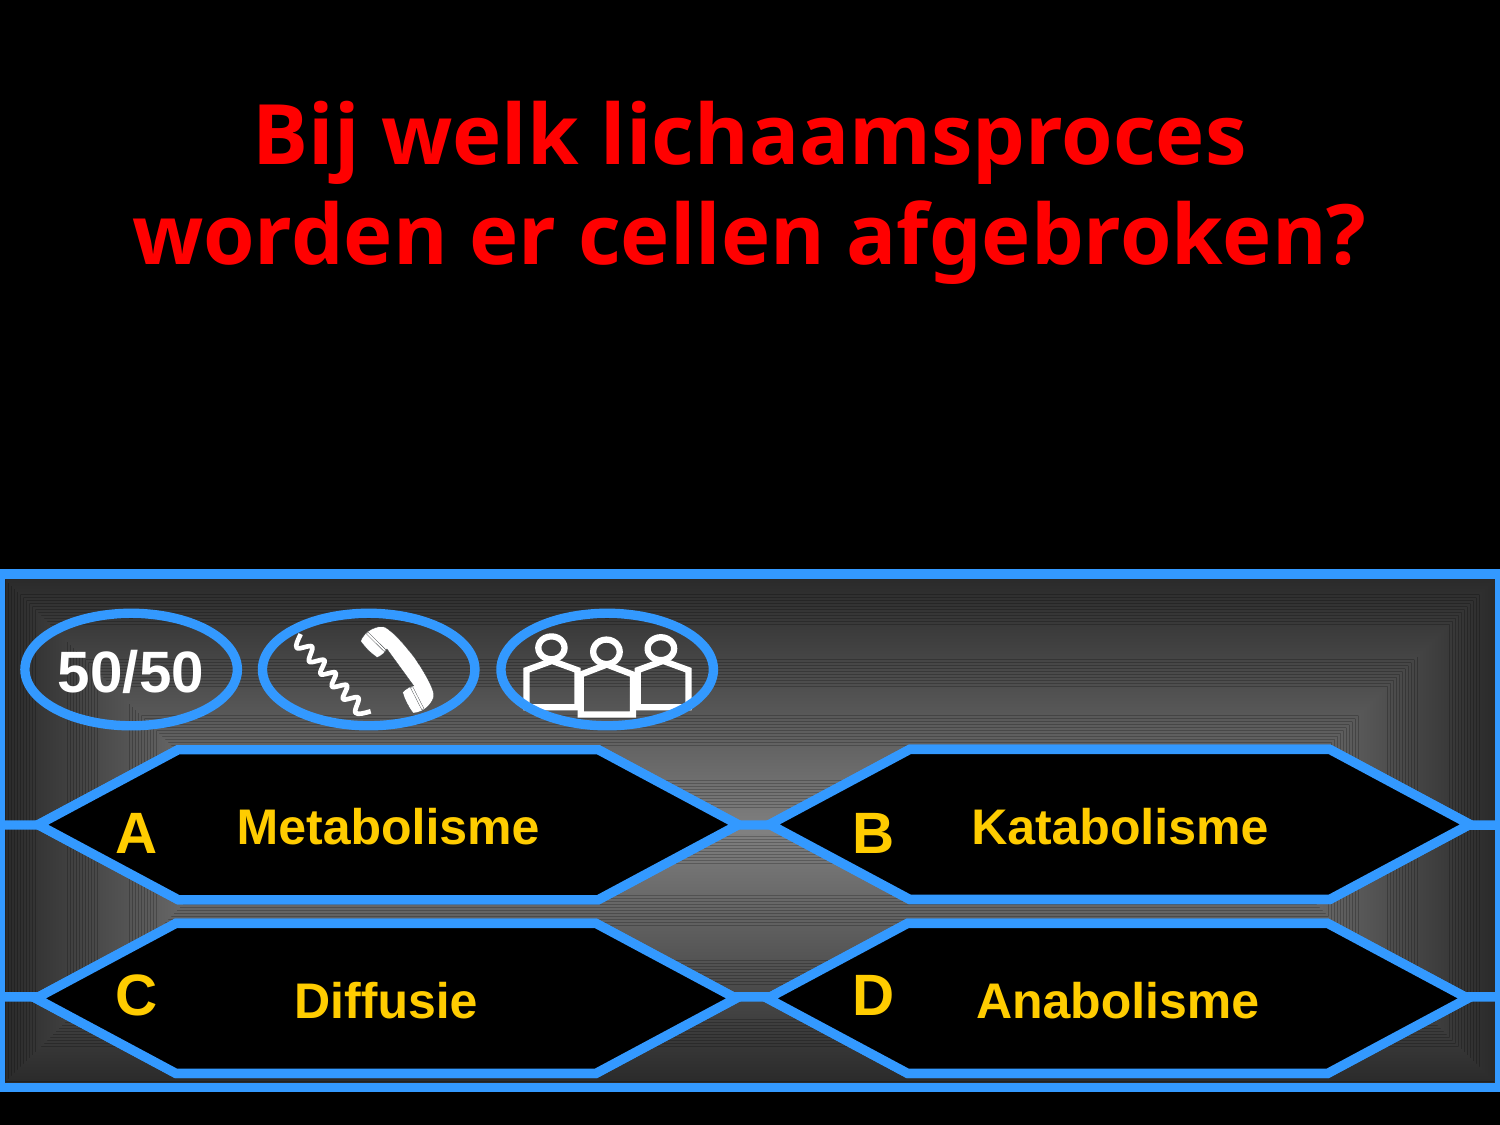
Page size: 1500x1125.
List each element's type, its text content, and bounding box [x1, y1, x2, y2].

title Bij welk lichaamsproces worden er cellen afgebroken? [112, 87, 1388, 275]
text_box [526, 636, 689, 715]
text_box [324, 624, 435, 730]
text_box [0, 574, 1500, 1088]
